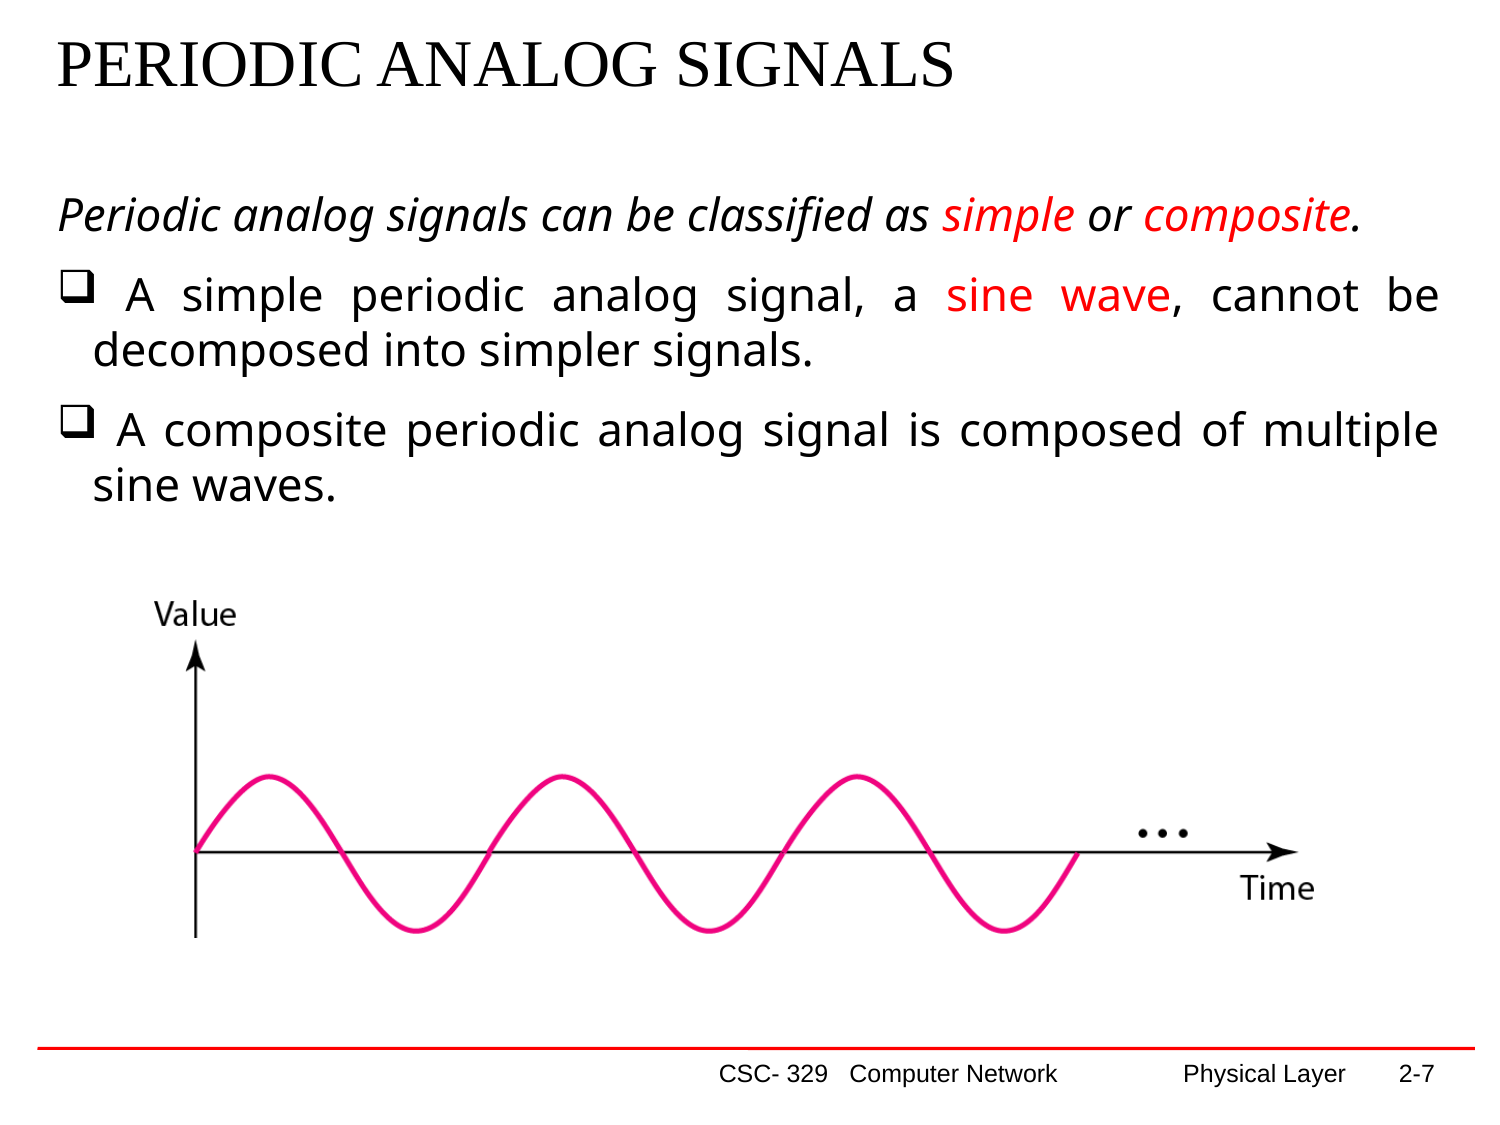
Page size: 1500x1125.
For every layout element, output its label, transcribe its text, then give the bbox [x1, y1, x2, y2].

footer CSC- 329 Computer Network Physical Layer [671, 1049, 1338, 1125]
picture [154, 595, 1316, 939]
text_box Periodic analog signals can be classified as simple or composite. A simple periodic analog signal, a sine wave, cannot be decomposed into simpler signals. A composite periodic analog signal is composed of multiple sine waves. [42, 177, 1455, 518]
text_box PERIODIC ANALOG SIGNALS [41, 12, 973, 108]
slide_number 2-7 [1338, 1049, 1451, 1125]
